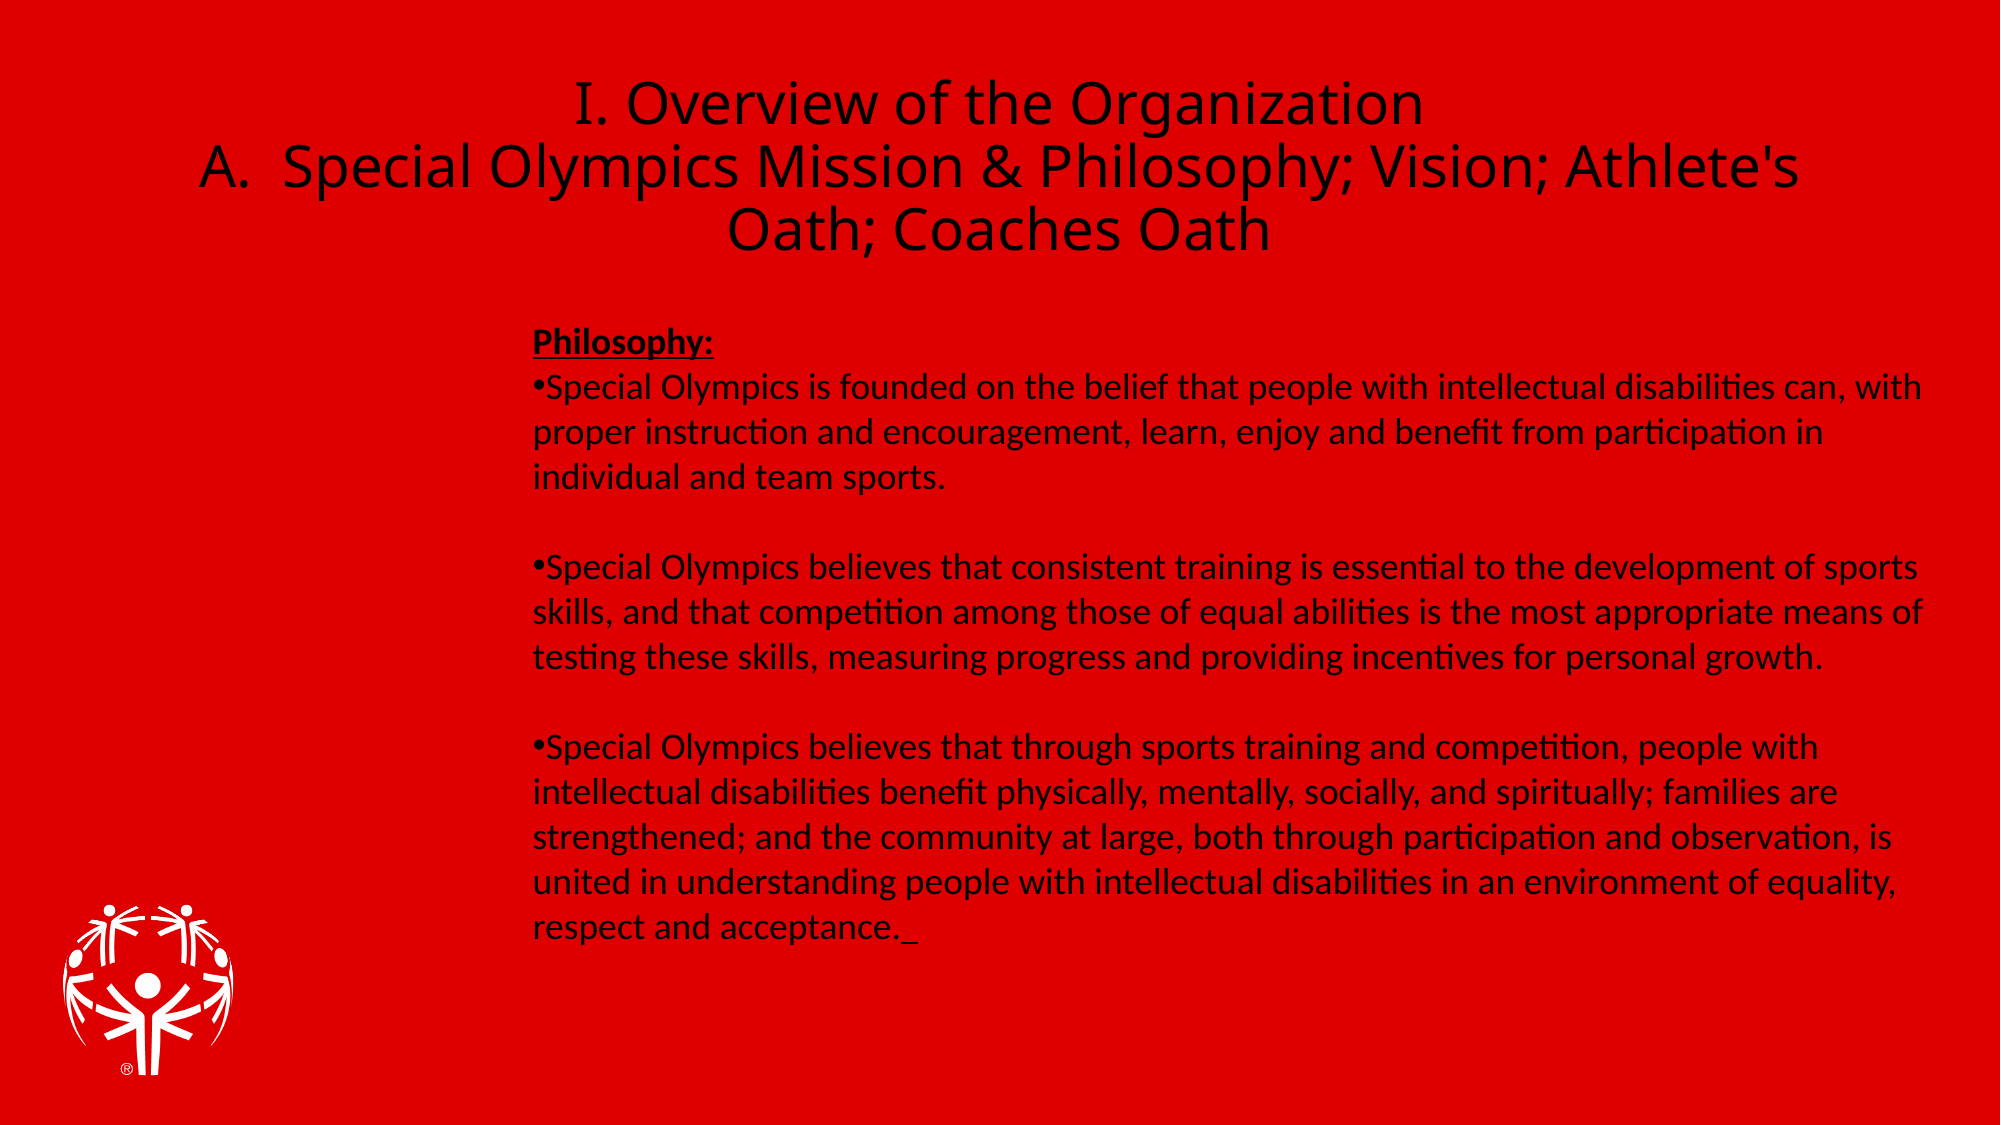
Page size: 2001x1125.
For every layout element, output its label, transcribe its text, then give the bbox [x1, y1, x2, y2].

text_box Philosophy: Special Olympics is founded on the belief that people with intellectual disabilities can, with proper instruction and encouragement, learn, enjoy and benefit from participation in individual and team sports. Special Olympics believes that consistent training is essential to the development of sports skills, and that competition among those of equal abilities is the most appropriate means of testing these skills, measuring progress and providing incentives for personal growth. Special Olympics believes that through sports training and competition, people with intellectual disabilities benefit physically, mentally, socially, and spiritually; families are strengthened; and the community at large, both through participation and observation, is united in understanding people with intellectual disabilities in an environment of equality, respect and acceptance. [517, 309, 1974, 954]
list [0, 881, 287, 1098]
title I. Overview of the Organization A. Special Olympics Mission & Philosophy; Vision; Athlete's Oath; Coaches Oath [137, 59, 1863, 278]
